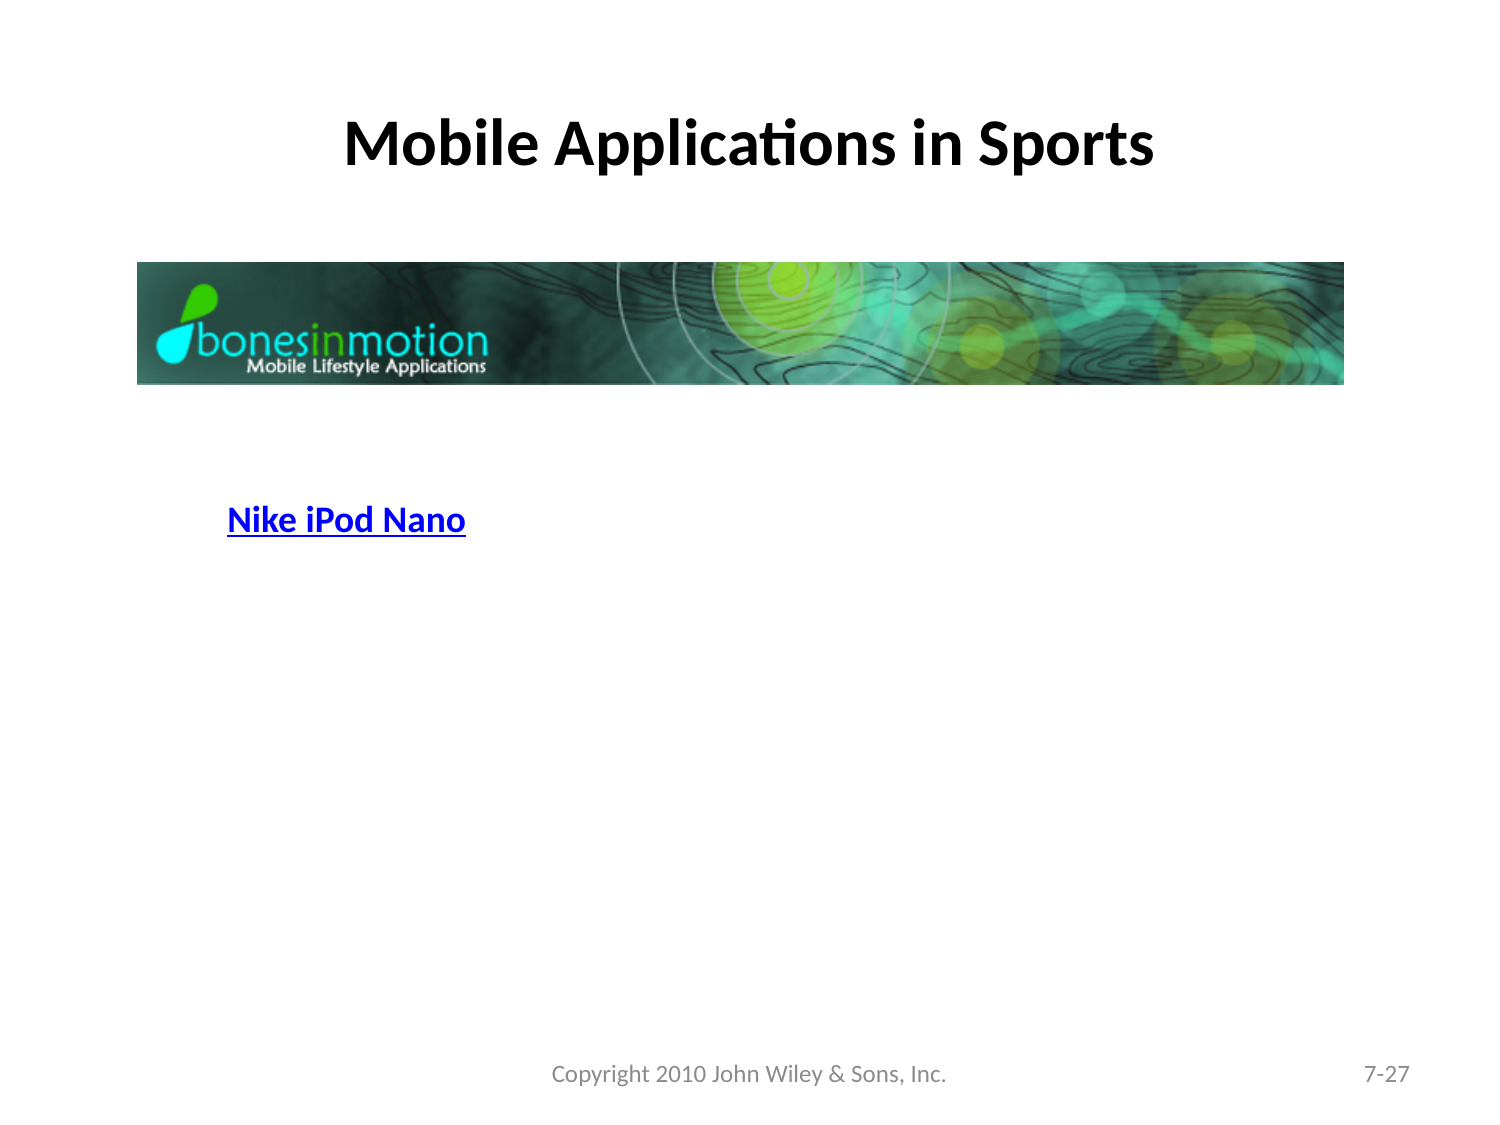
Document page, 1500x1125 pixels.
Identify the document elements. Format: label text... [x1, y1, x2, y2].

footer Copyright 2010 John Wiley & Sons, Inc. [512, 1042, 988, 1103]
slide_number 7-27 [1074, 1042, 1425, 1103]
picture [137, 262, 1344, 385]
text_box Nike iPod Nano [212, 487, 488, 548]
title Mobile Applications in Sports [75, 45, 1425, 233]
